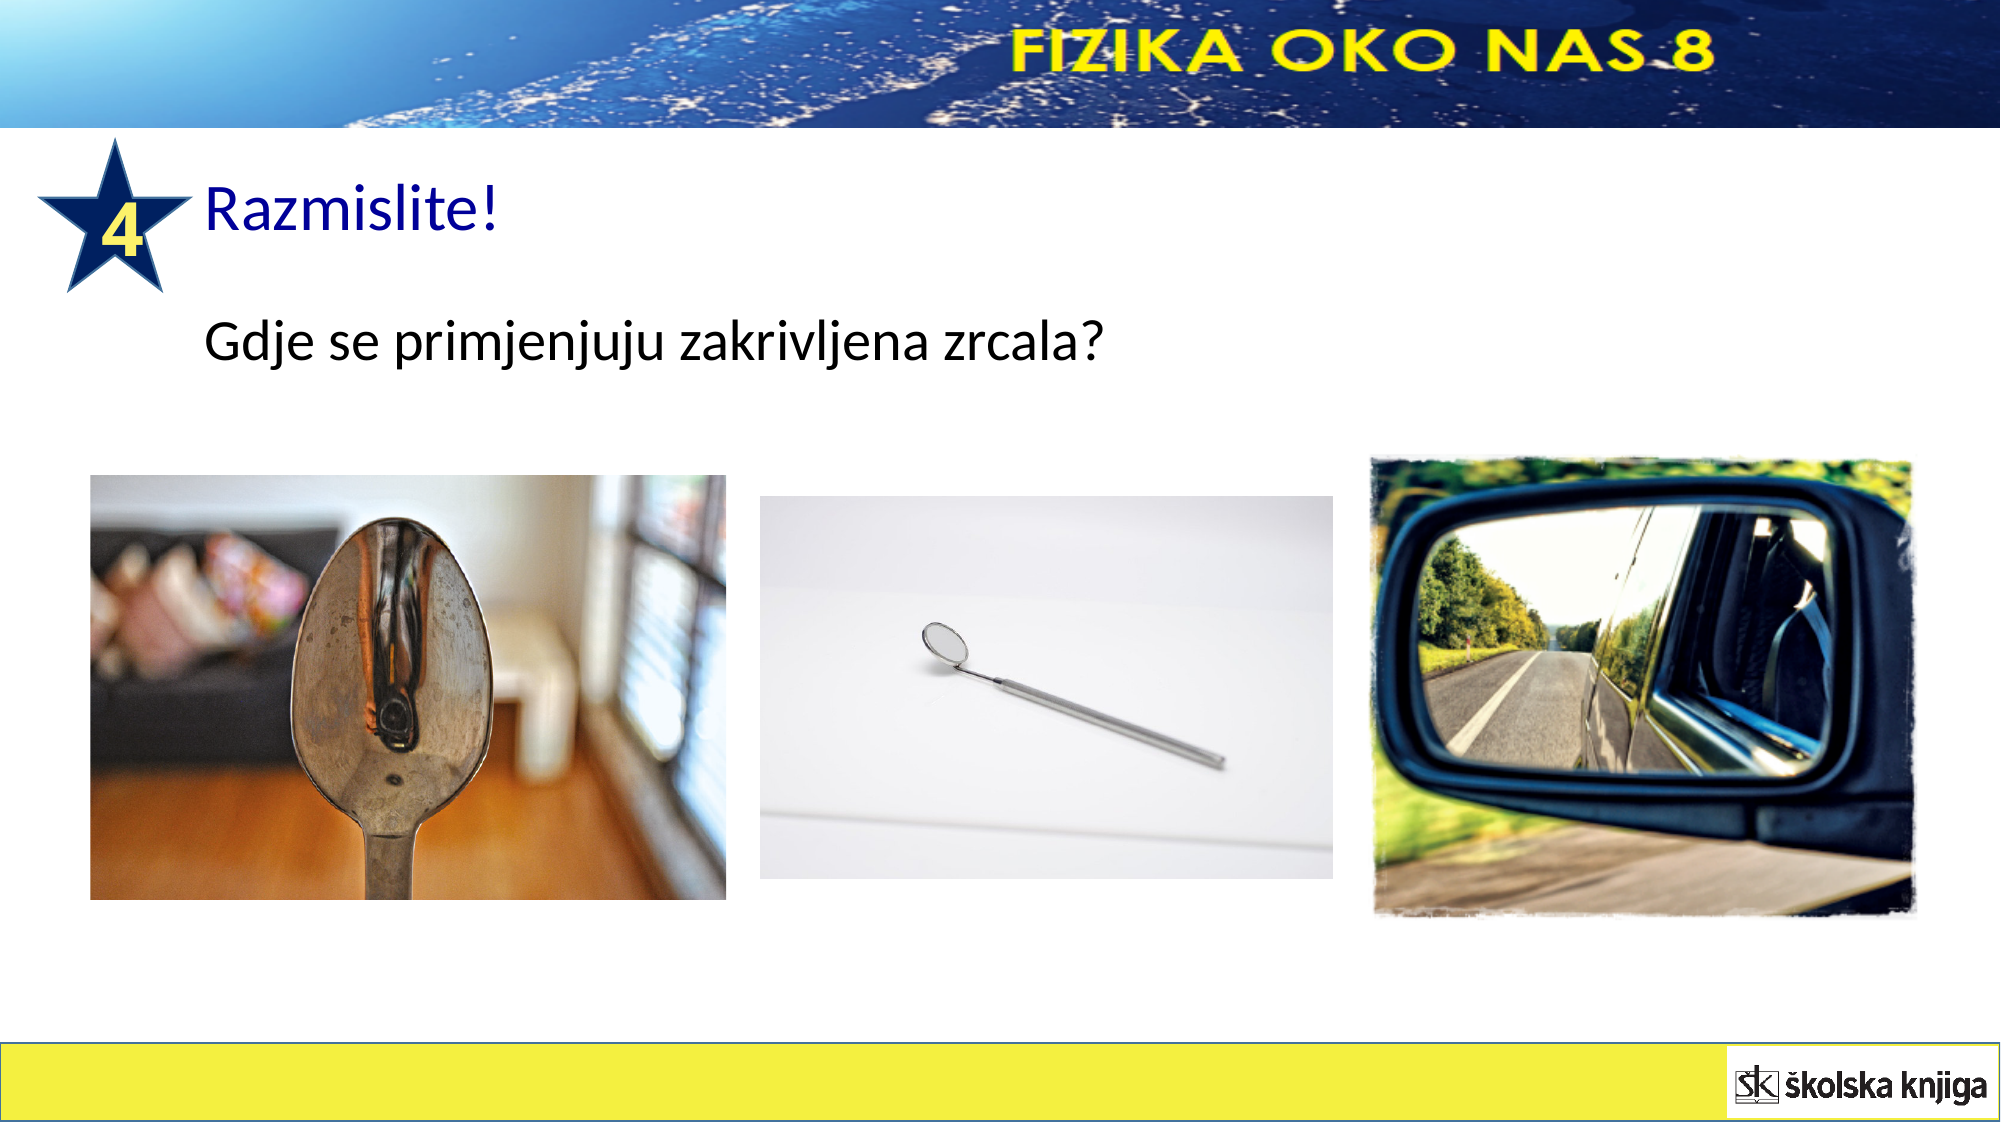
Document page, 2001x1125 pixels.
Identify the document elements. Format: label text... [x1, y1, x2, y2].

picture [760, 496, 1333, 879]
text_box Razmislite! [190, 156, 674, 252]
picture [90, 475, 727, 900]
picture [1727, 1046, 1998, 1118]
picture [1367, 453, 1919, 923]
text_box 4 [37, 136, 190, 294]
picture [0, 0, 2000, 128]
text_box Gdje se primjenjuju zakrivljena zrcala? [190, 259, 1503, 380]
